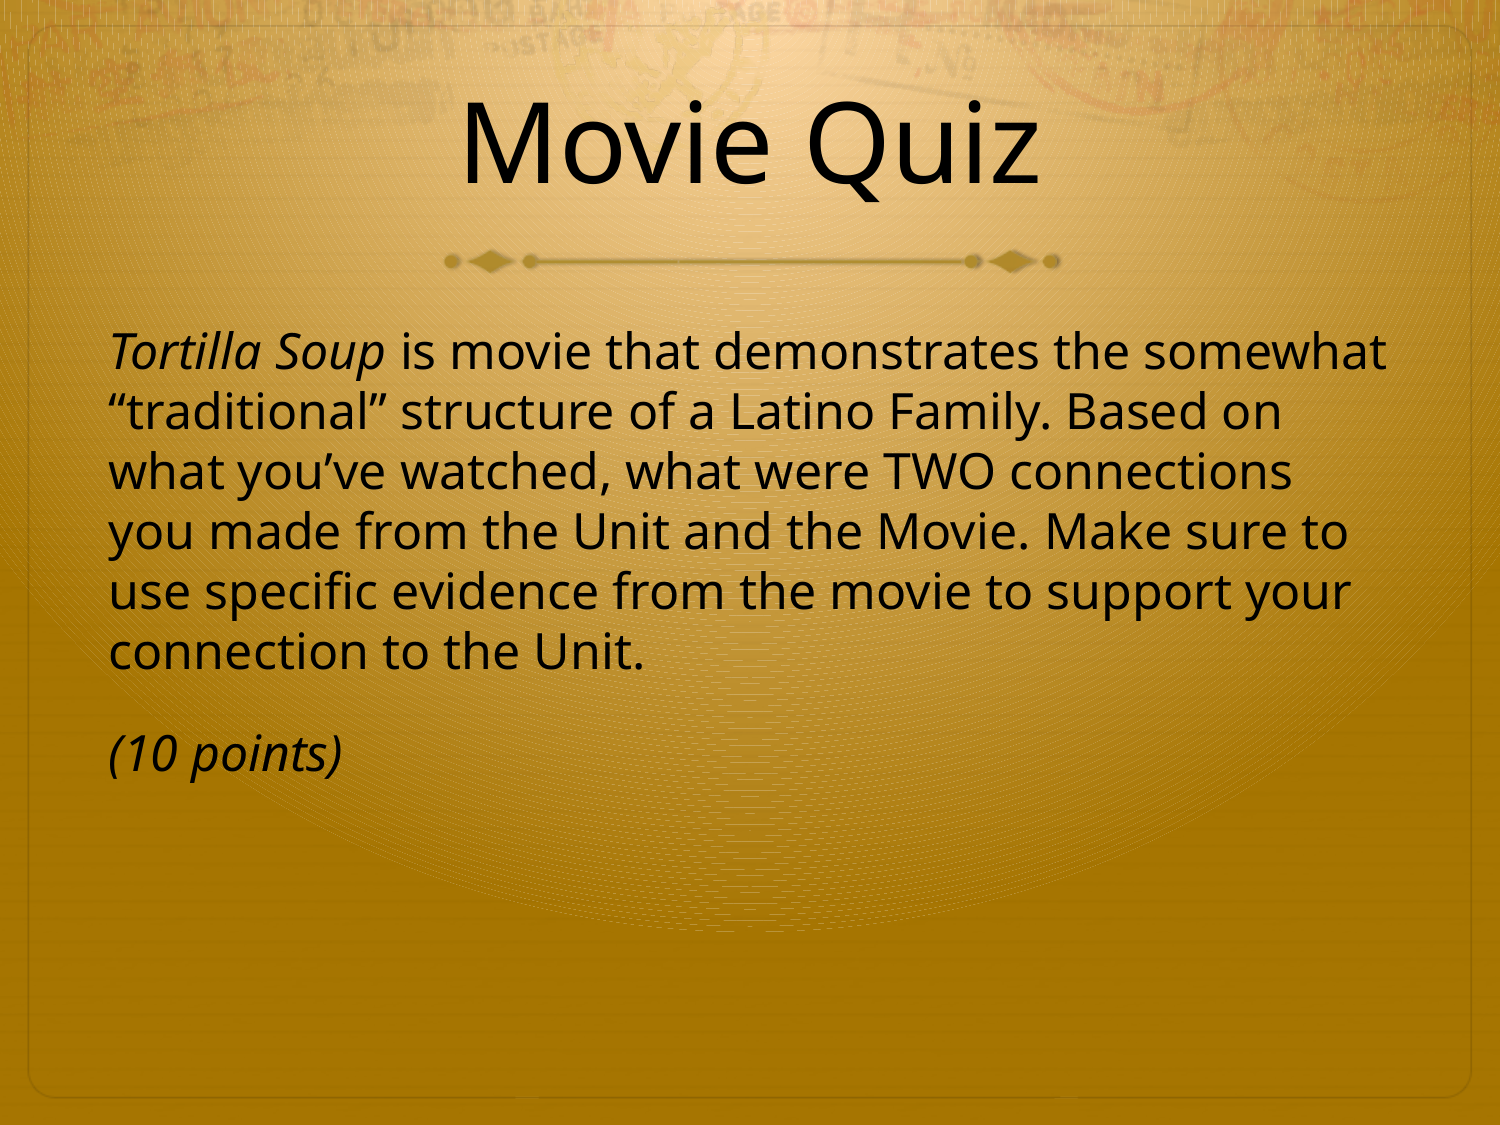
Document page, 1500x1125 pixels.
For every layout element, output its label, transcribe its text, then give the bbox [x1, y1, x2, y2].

picture [0, 0, 1500, 1125]
title Movie Quiz [93, 45, 1407, 233]
list Tortilla Soup is movie that demonstrates the somewhat “traditional” structure of a Latino Family. Based on what you’ve watched, what were TWO connections you made from the Unit and the Movie. Make sure to use specific evidence from the movie to support your connection to the Unit. (10 points) [93, 312, 1407, 988]
